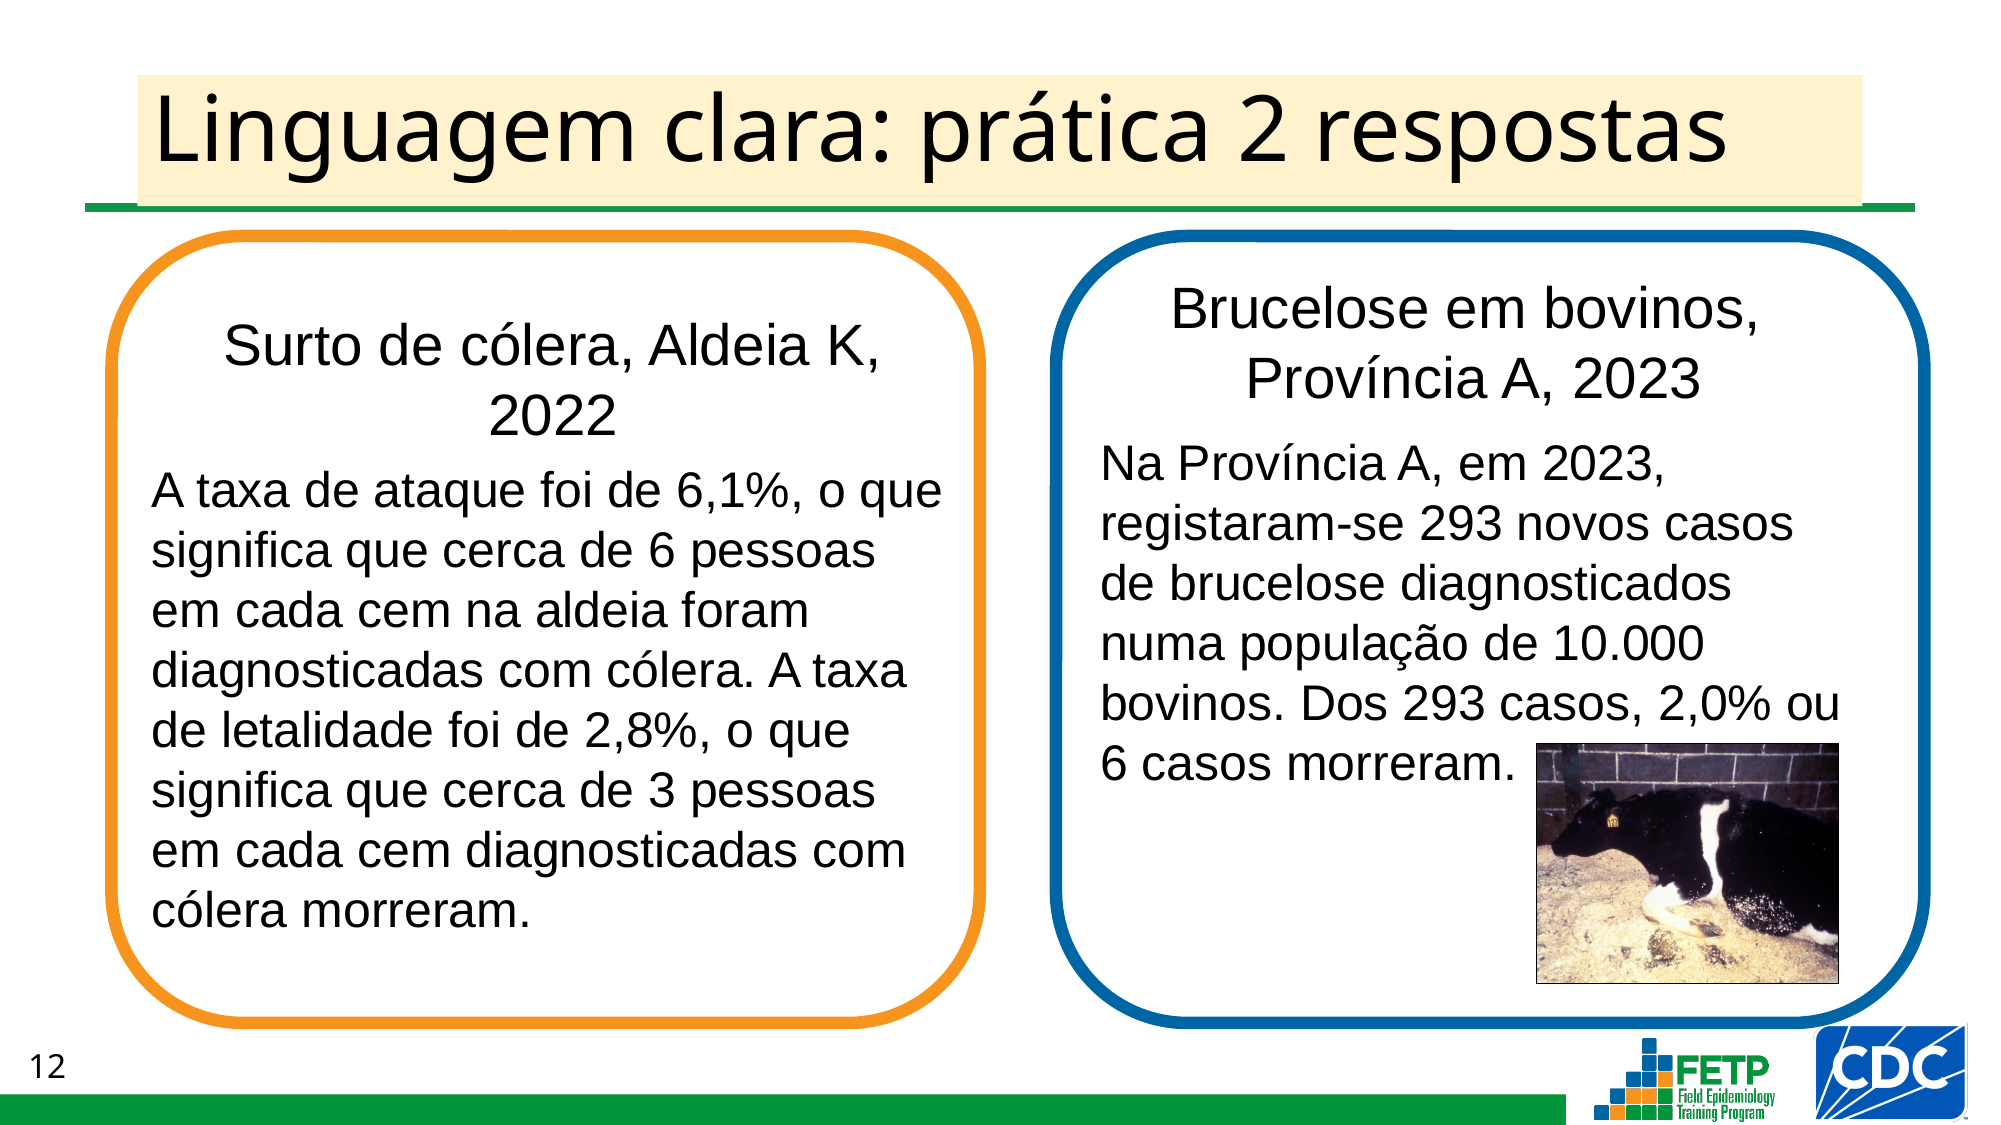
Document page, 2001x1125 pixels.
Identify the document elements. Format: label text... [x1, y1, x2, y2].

title Linguagem clara: prática 2 respostas [137, 75, 1863, 207]
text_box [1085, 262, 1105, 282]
text_box Surto de cólera, Aldeia K, 2022 A taxa de ataque foi de 6,1%, o que significa que cerca de 6 pessoas em cada cem na aldeia foram diagnosticadas com cólera. A taxa de letalidade foi de 2,8%, o que significa que cerca de 3 pessoas em cada cem diagnosticadas com cólera morreram. [136, 300, 970, 946]
text_box [1054, 234, 1926, 1024]
picture [1536, 742, 1839, 984]
text_box [970, 314, 981, 945]
text_box [110, 234, 970, 1024]
picture [1813, 1023, 1968, 1122]
picture [1594, 1038, 1775, 1122]
